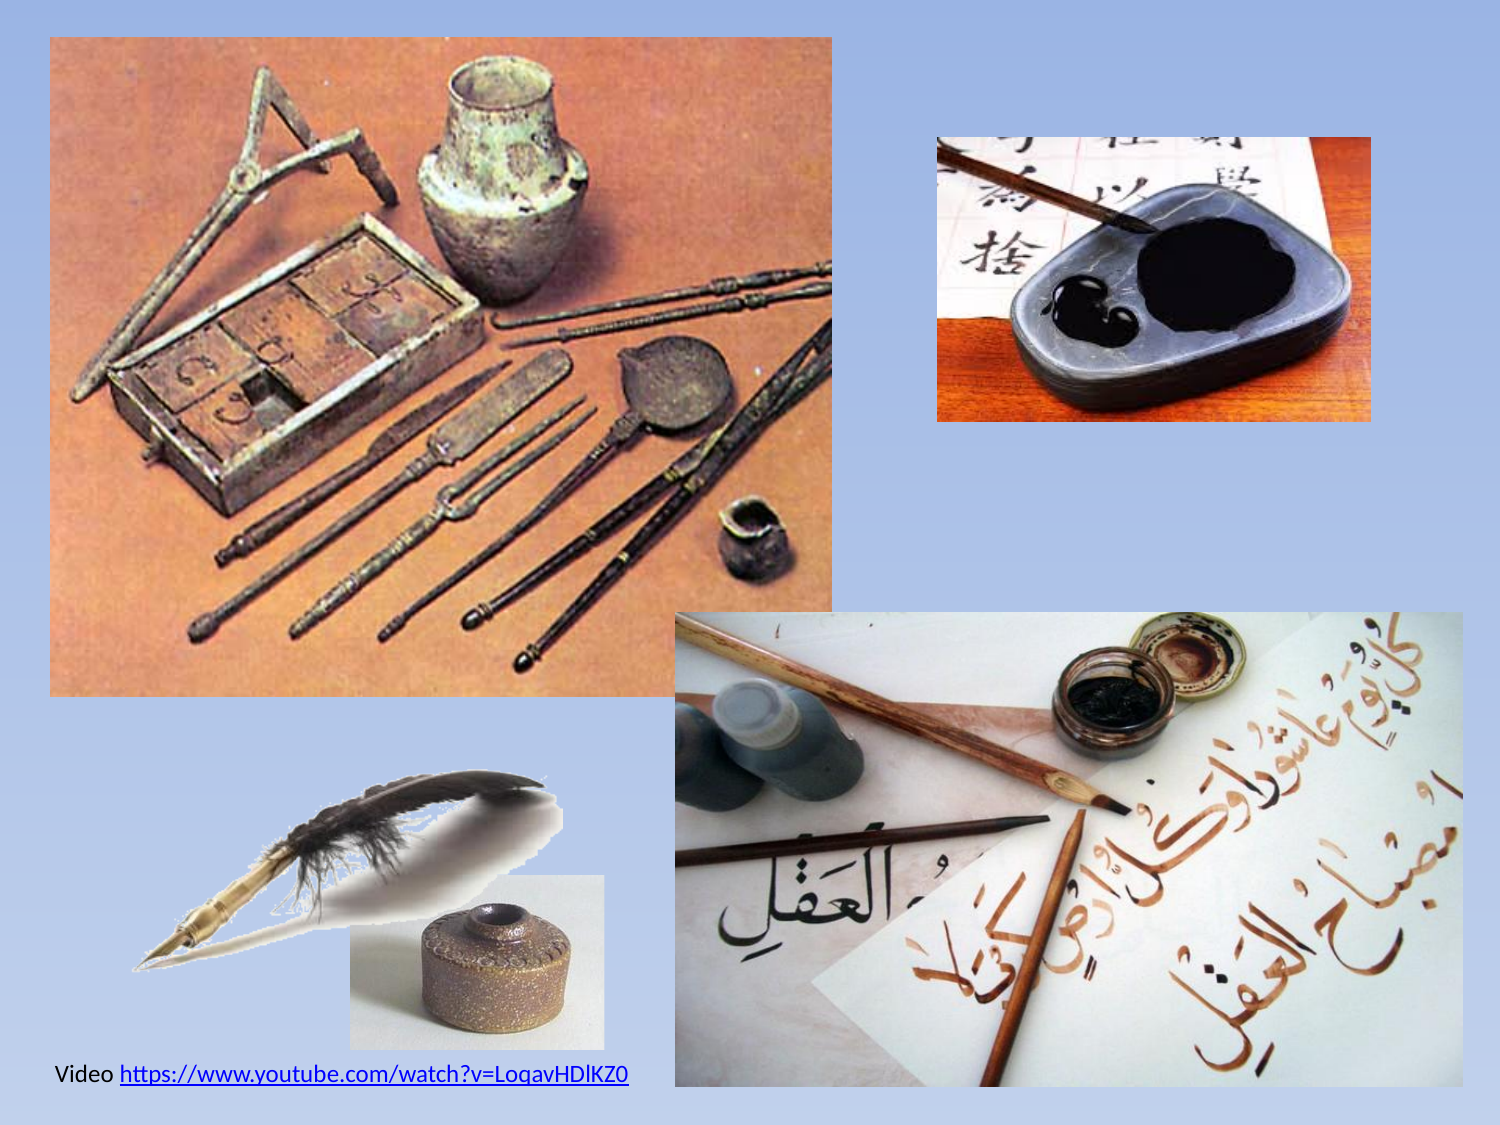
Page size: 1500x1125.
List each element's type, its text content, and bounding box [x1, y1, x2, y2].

picture [112, 724, 605, 1051]
picture [937, 137, 1371, 423]
picture [49, 37, 1463, 1088]
text_box Video https://www.youtube.com/watch?v=LoqavHDlKZ0 [40, 1050, 645, 1095]
